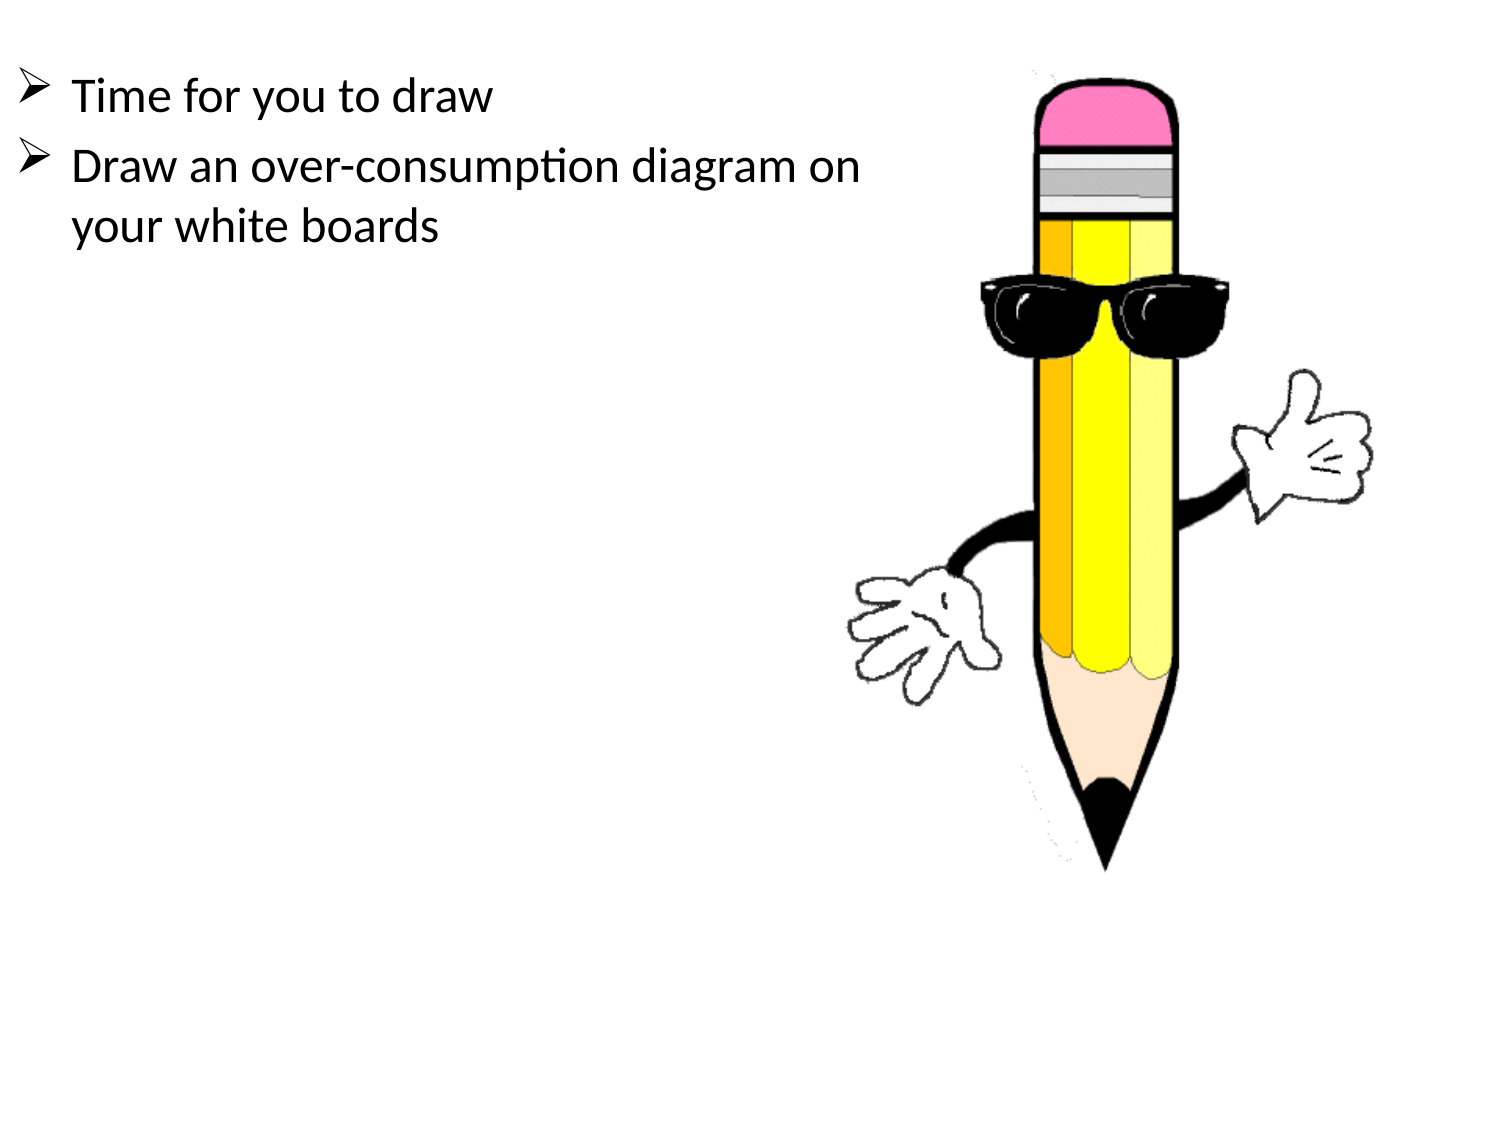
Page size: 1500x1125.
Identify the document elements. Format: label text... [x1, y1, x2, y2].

picture [832, 70, 1380, 882]
list Time for you to draw Draw an over-consumption diagram on your white boards [0, 54, 904, 1017]
